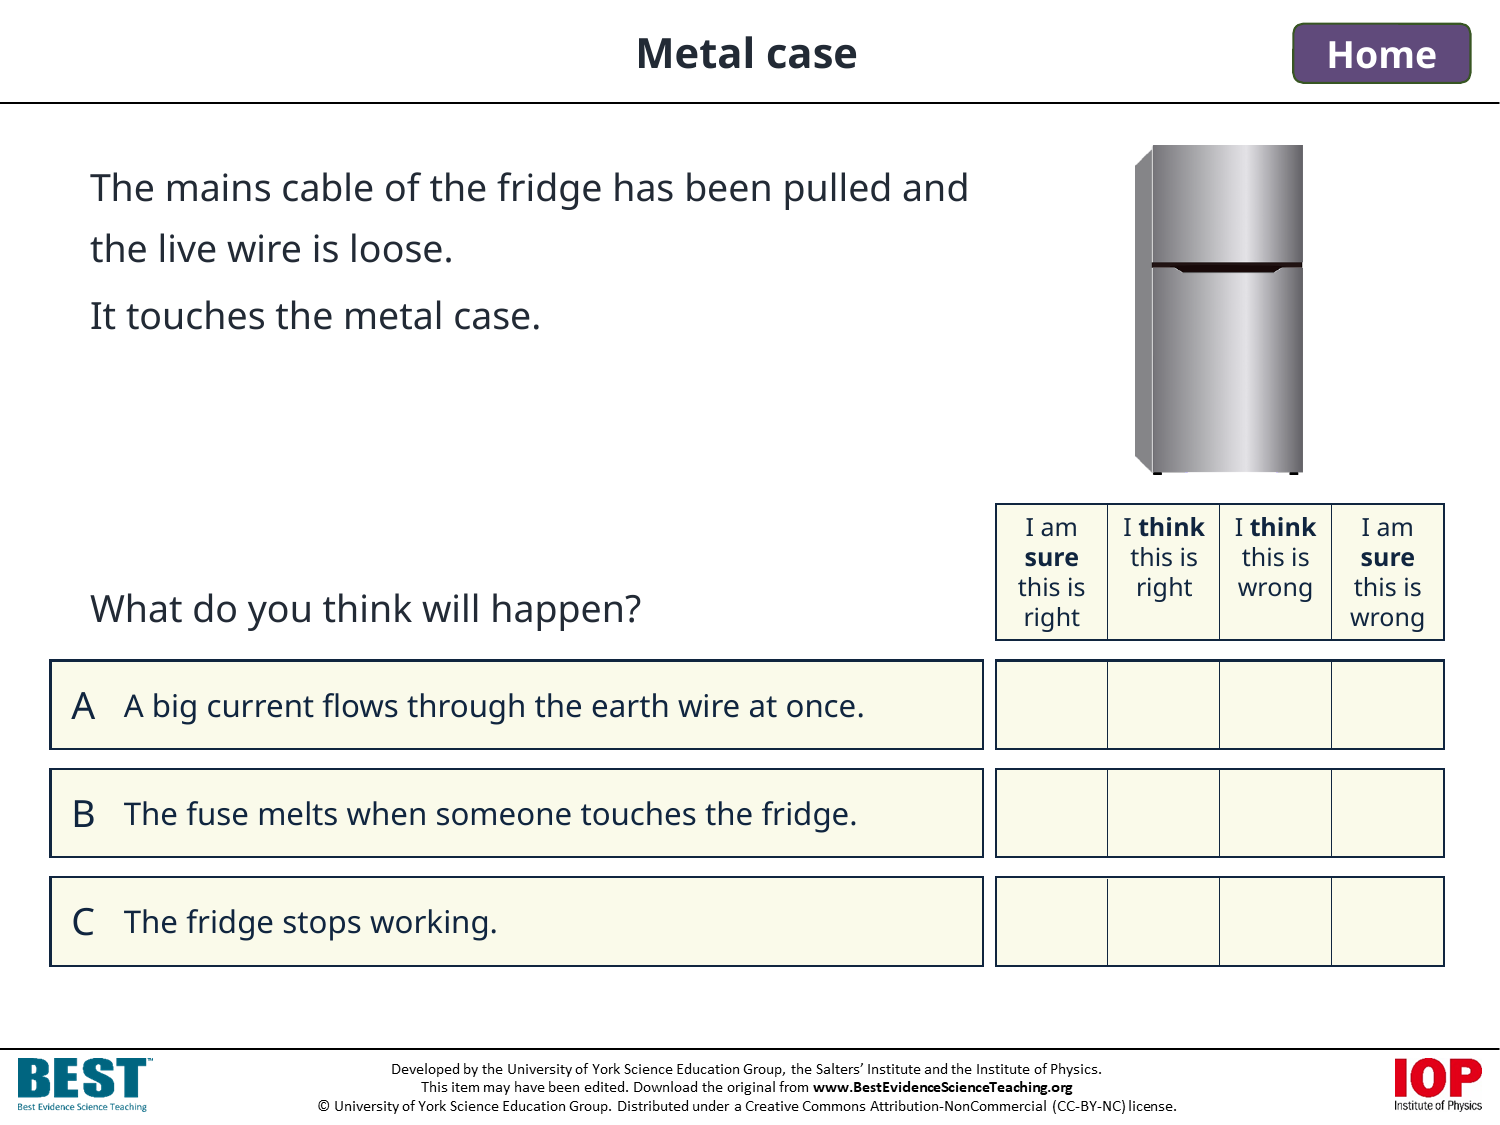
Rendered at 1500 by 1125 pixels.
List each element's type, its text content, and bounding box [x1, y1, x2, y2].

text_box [995, 876, 1444, 968]
text_box Metal case [23, 4, 1471, 99]
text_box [995, 503, 1444, 642]
text_box Home [1292, 22, 1472, 84]
picture [0, 102, 1500, 1125]
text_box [995, 660, 1444, 750]
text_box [995, 768, 1444, 859]
